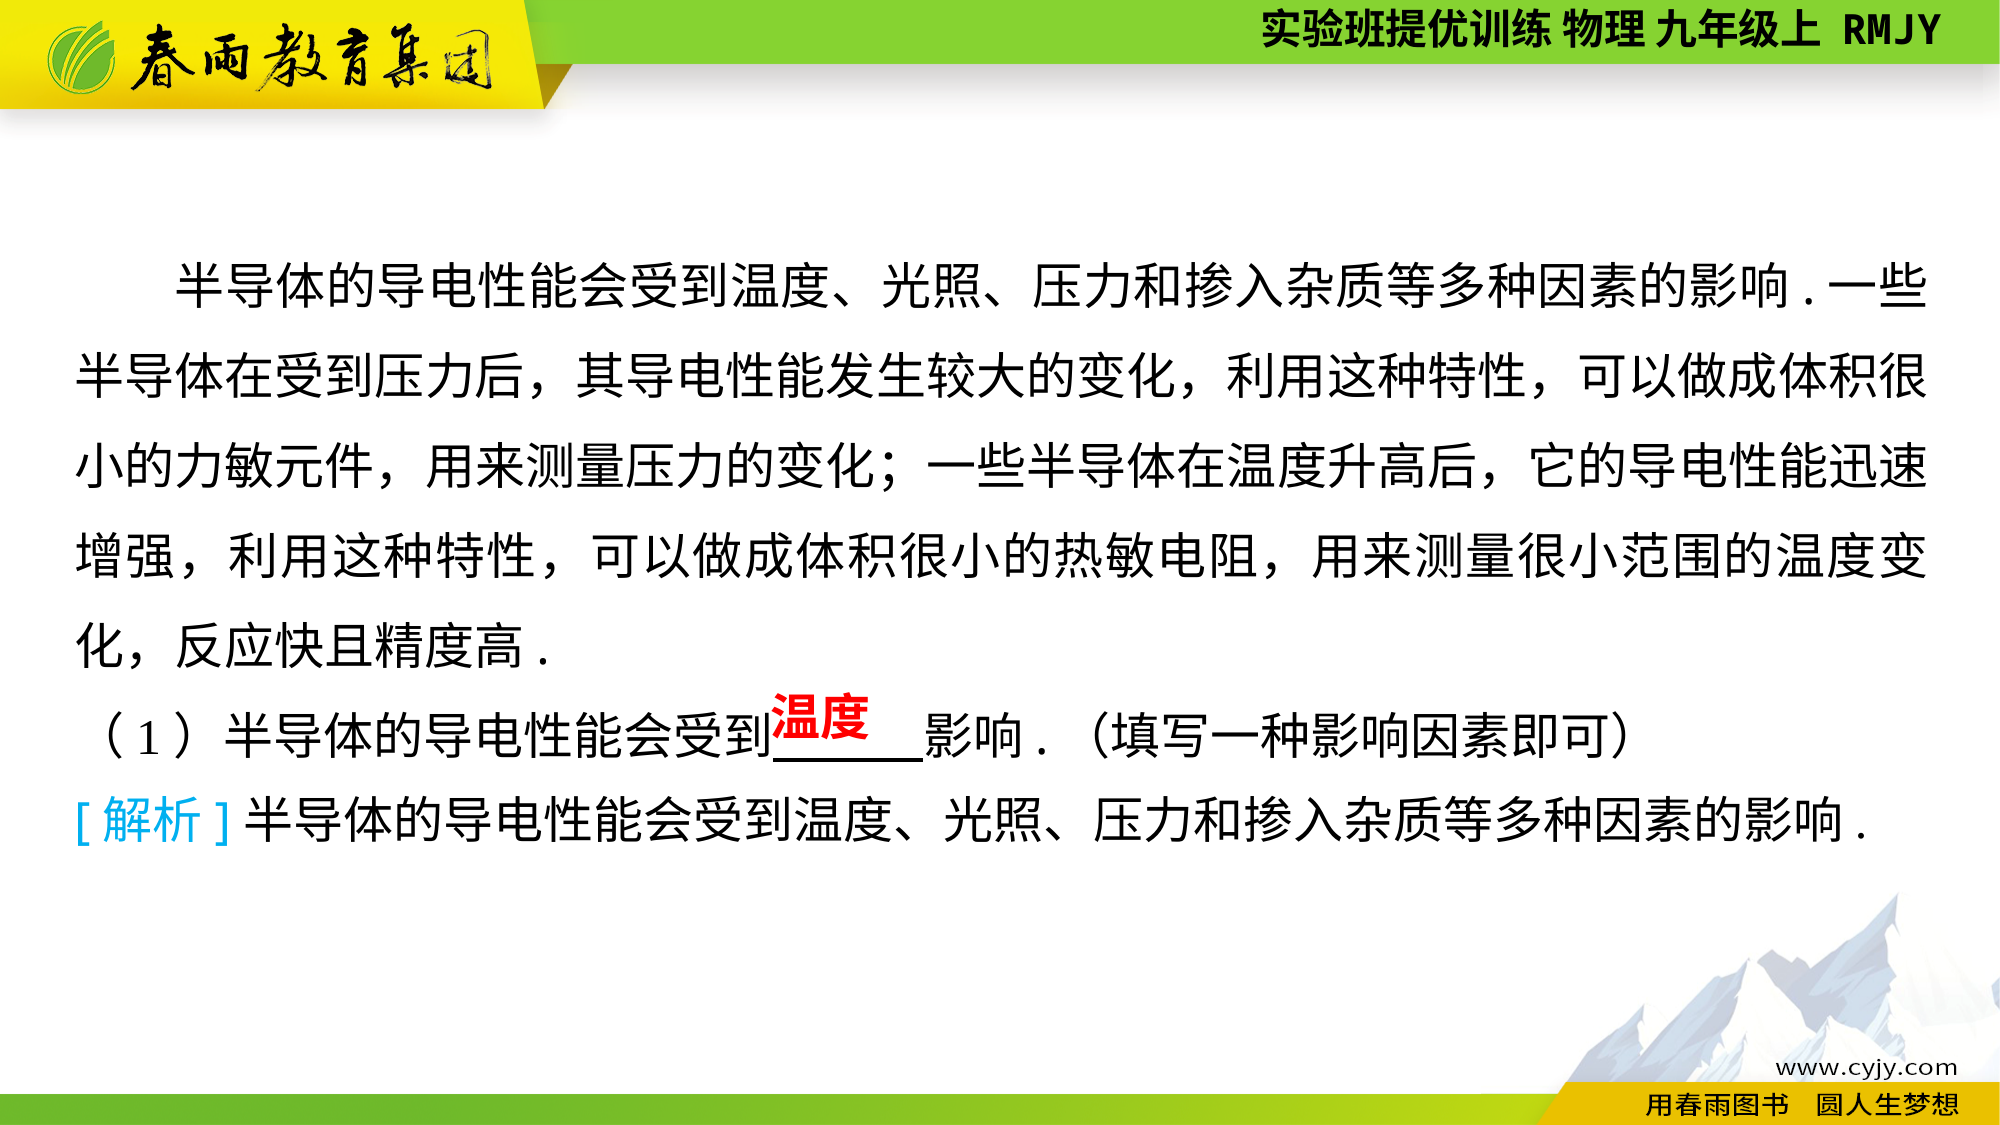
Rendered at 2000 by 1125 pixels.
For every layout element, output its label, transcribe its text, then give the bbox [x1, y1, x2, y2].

text_box [解析]半导体的导电性能会受到温度、光照、压力和掺入杂质等多种因素的影响. [59, 751, 1944, 857]
list 半导体的导电性能会受到温度、光照、压力和掺入杂质等多种因素的影响.一些半导体在受到压力后，其导电性能发生较大的变化，利用这种特性，可以做成体积很小的力敏元件，用来测量压力的变化；一些半导体在温度升高后，它的导电性能迅速增强，利用这种特性，可以做成体积很小的热敏电阻，用来测量很小范围的温度变化，反应快且精度高. （1）半导体的导电性能会受到 影响.（填写一种影响因素即可） [59, 216, 1944, 751]
picture [0, 0, 2000, 1125]
text_box 温度 [755, 677, 886, 751]
